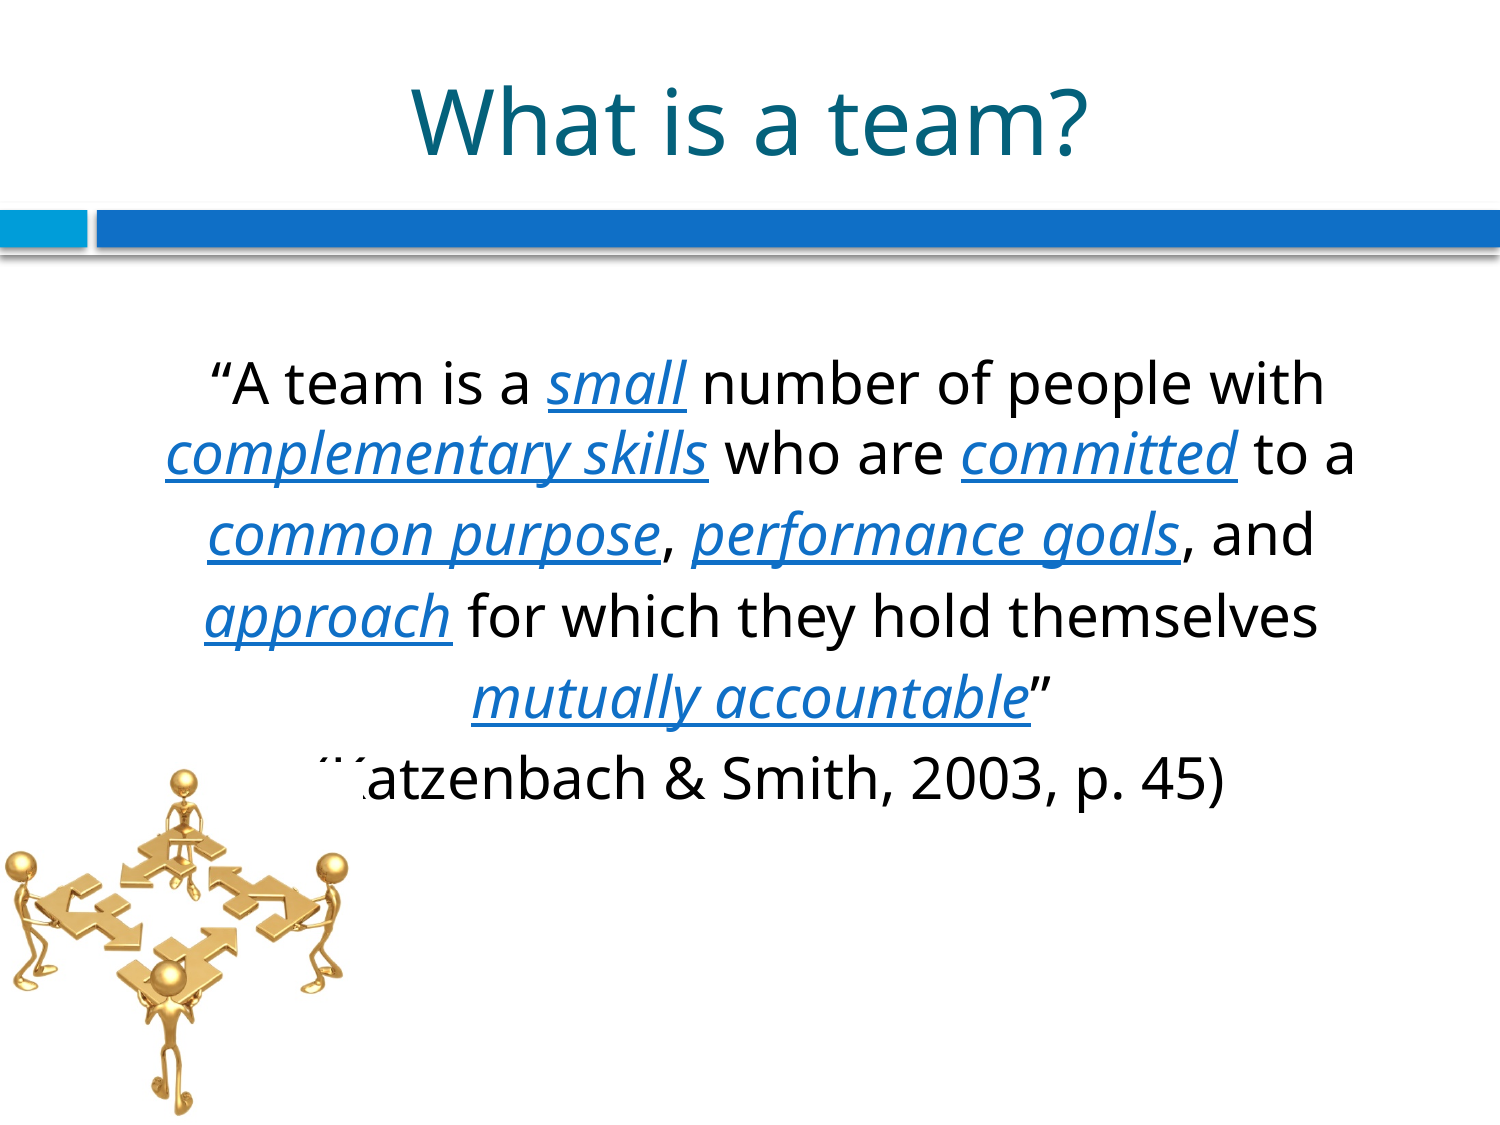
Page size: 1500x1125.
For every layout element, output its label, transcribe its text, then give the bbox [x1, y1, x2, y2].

picture [0, 762, 363, 1125]
title What is a team? [100, 37, 1400, 200]
list “A team is a small number of people with complementary skills who are committed to a common purpose, performance goals, and approach for which they hold themselves mutually accountable” (Katzenbach & Smith, 2003, p. 45) [100, 262, 1438, 1050]
